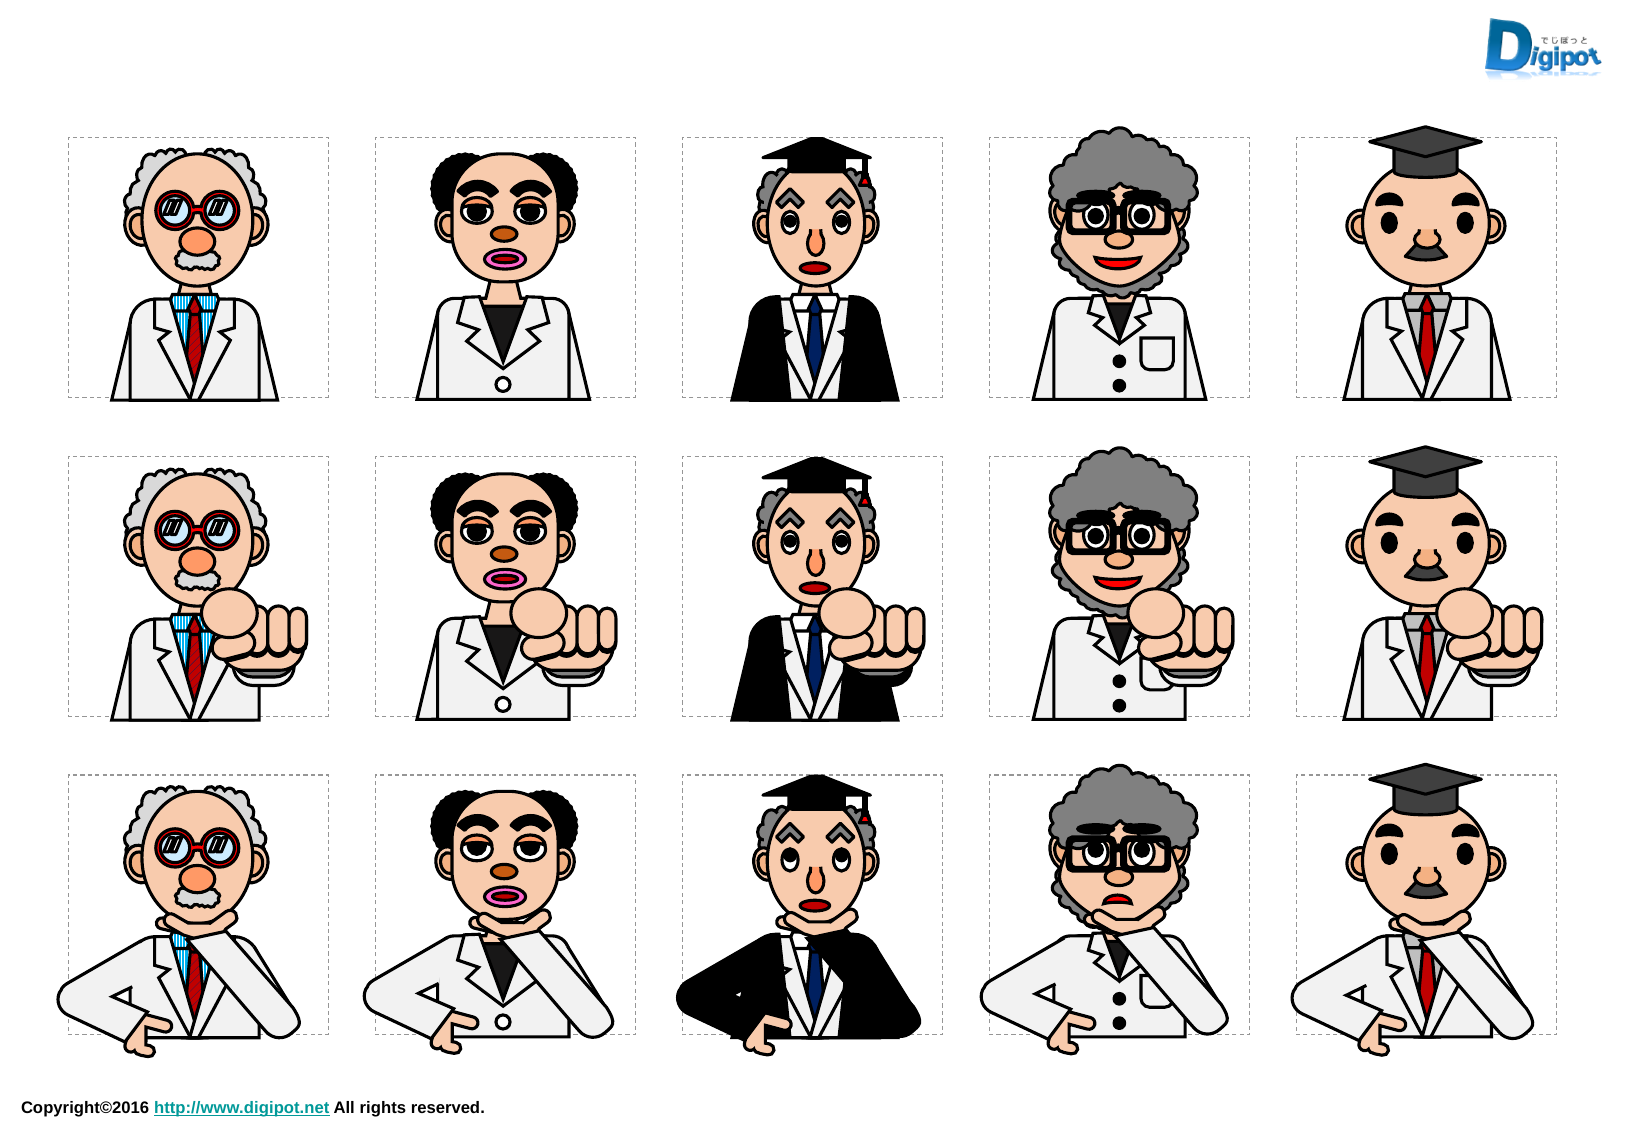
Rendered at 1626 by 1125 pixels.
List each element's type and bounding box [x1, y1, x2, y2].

picture [1485, 18, 1602, 82]
text_box [64, 786, 280, 1057]
text_box [1033, 447, 1234, 720]
text_box [1343, 126, 1511, 400]
text_box [1033, 127, 1206, 400]
text_box [111, 148, 278, 401]
text_box [987, 764, 1208, 1054]
text_box [1343, 446, 1542, 720]
text_box [1298, 763, 1513, 1056]
text_box [370, 791, 593, 1054]
text_box [683, 775, 900, 1055]
text_box [416, 153, 590, 400]
text_box [111, 468, 307, 721]
text_box [731, 458, 924, 721]
text_box [416, 473, 616, 720]
text_box [731, 138, 899, 401]
